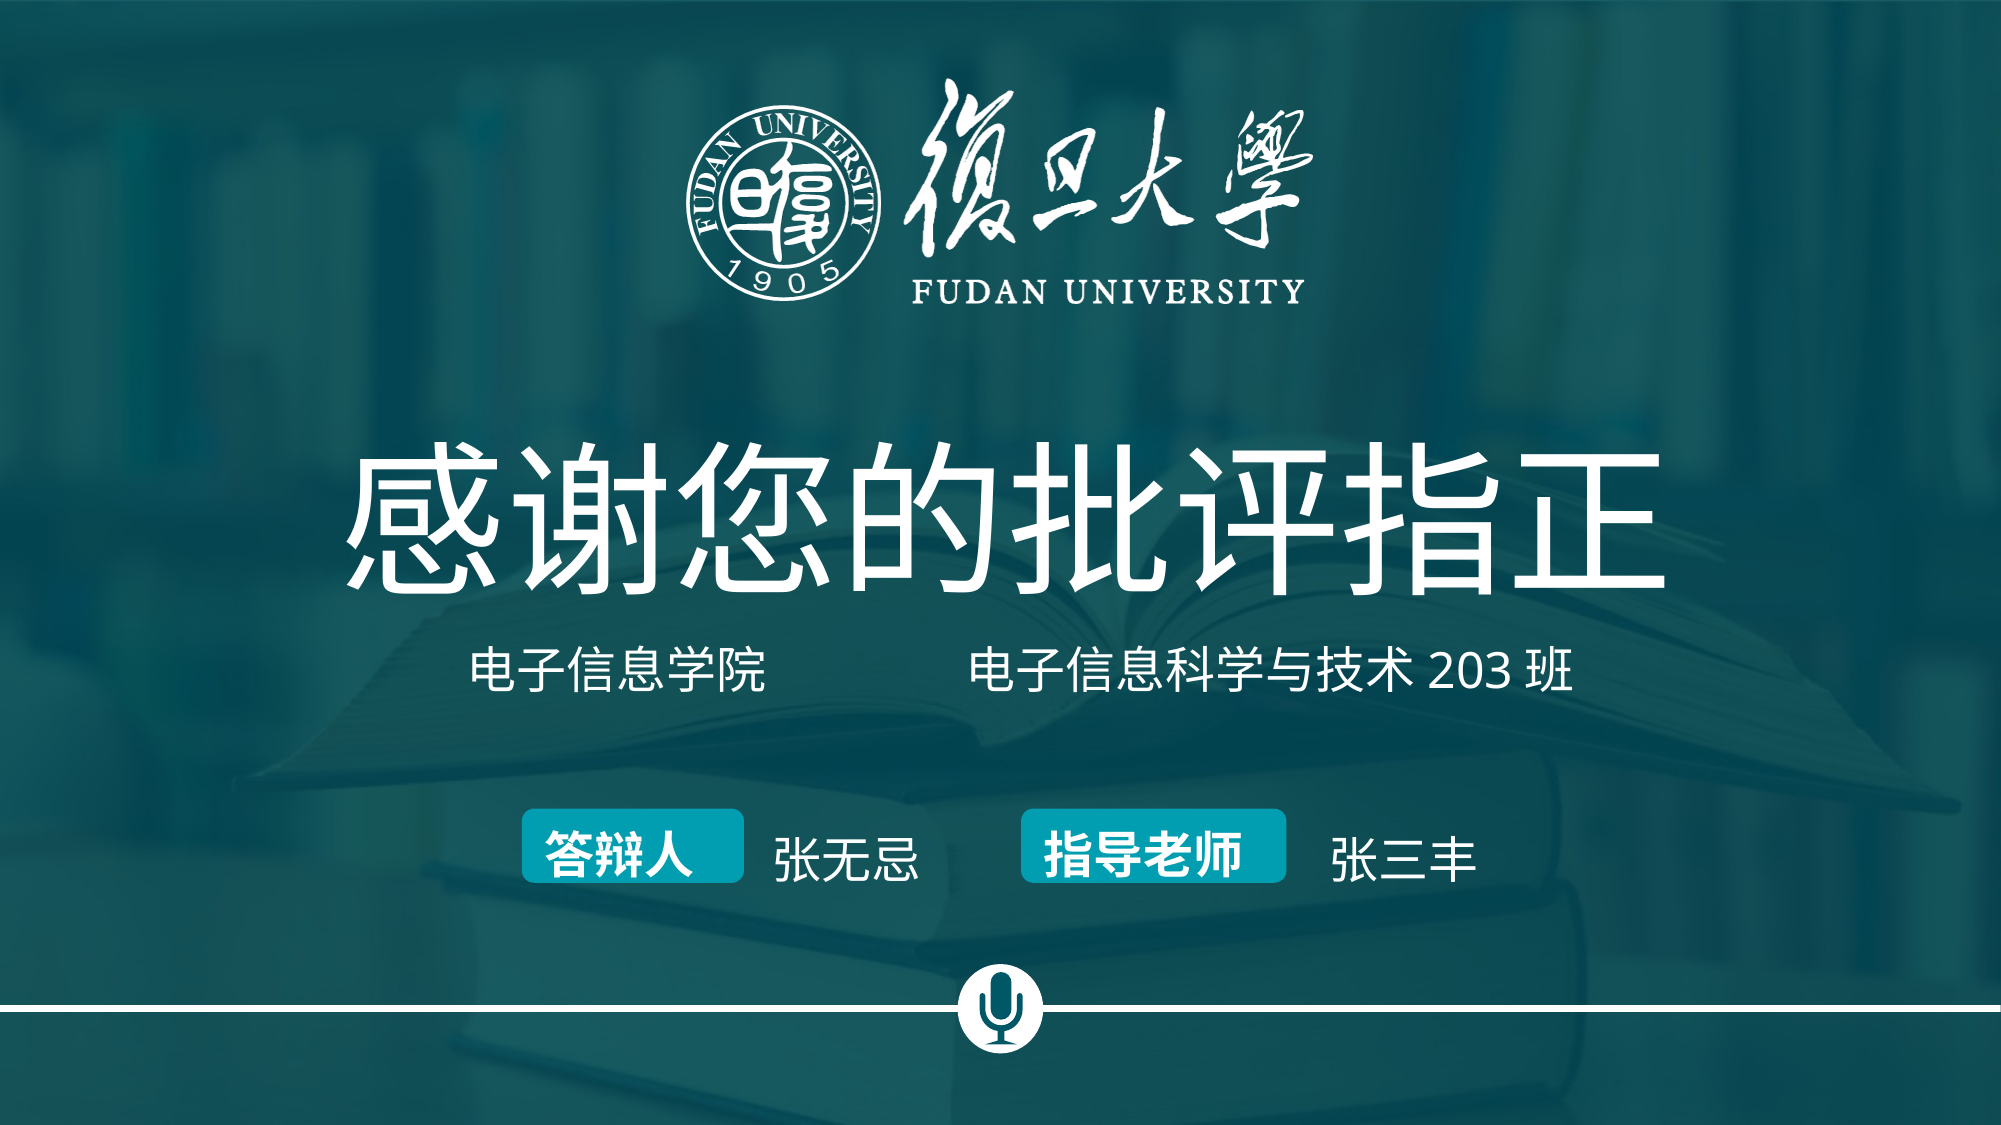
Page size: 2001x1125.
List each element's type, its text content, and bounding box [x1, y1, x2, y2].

text_box [0, 1005, 957, 1012]
text_box 感谢您的批评指正 [126, 425, 1887, 607]
text_box [1277, 808, 1287, 883]
text_box [957, 964, 1044, 1054]
text_box 电子信息学院 [451, 600, 923, 706]
text_box 张三丰 [1313, 791, 1534, 897]
text_box [979, 993, 1023, 1045]
text_box 指导老师 [1028, 785, 1277, 891]
text_box 电子信息科学与技术203班 [950, 600, 1673, 706]
text_box 张无忌 [756, 791, 947, 897]
picture [0, 0, 2001, 1005]
picture [0, 1012, 2001, 1125]
text_box [1044, 1005, 2001, 1012]
text_box [521, 809, 529, 882]
text_box [990, 972, 1012, 1020]
text_box [1021, 809, 1028, 882]
text_box 答辩人 [529, 785, 744, 891]
